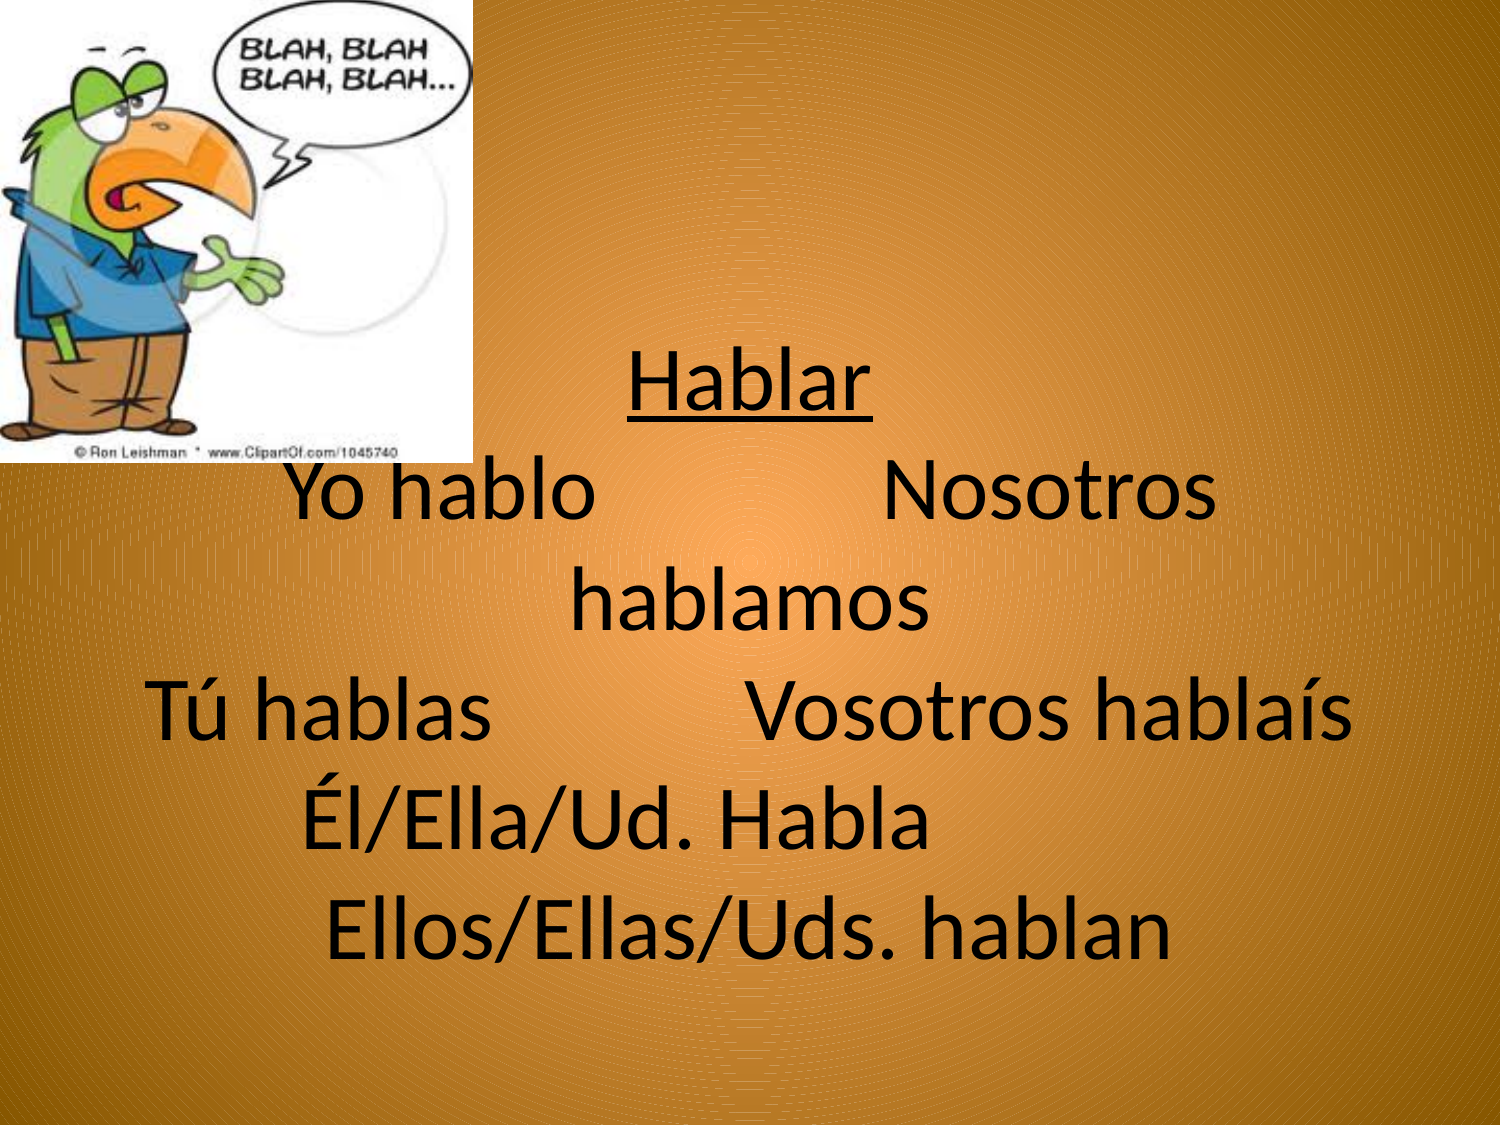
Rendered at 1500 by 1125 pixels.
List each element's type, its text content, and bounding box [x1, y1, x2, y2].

picture [0, 0, 474, 463]
title Hablar Yo hablo Nosotros hablamos Tú hablas Vosotros hablaís Él/Ella/Ud. Habla Ellos/Ellas/Uds. hablan [75, 45, 1425, 1032]
